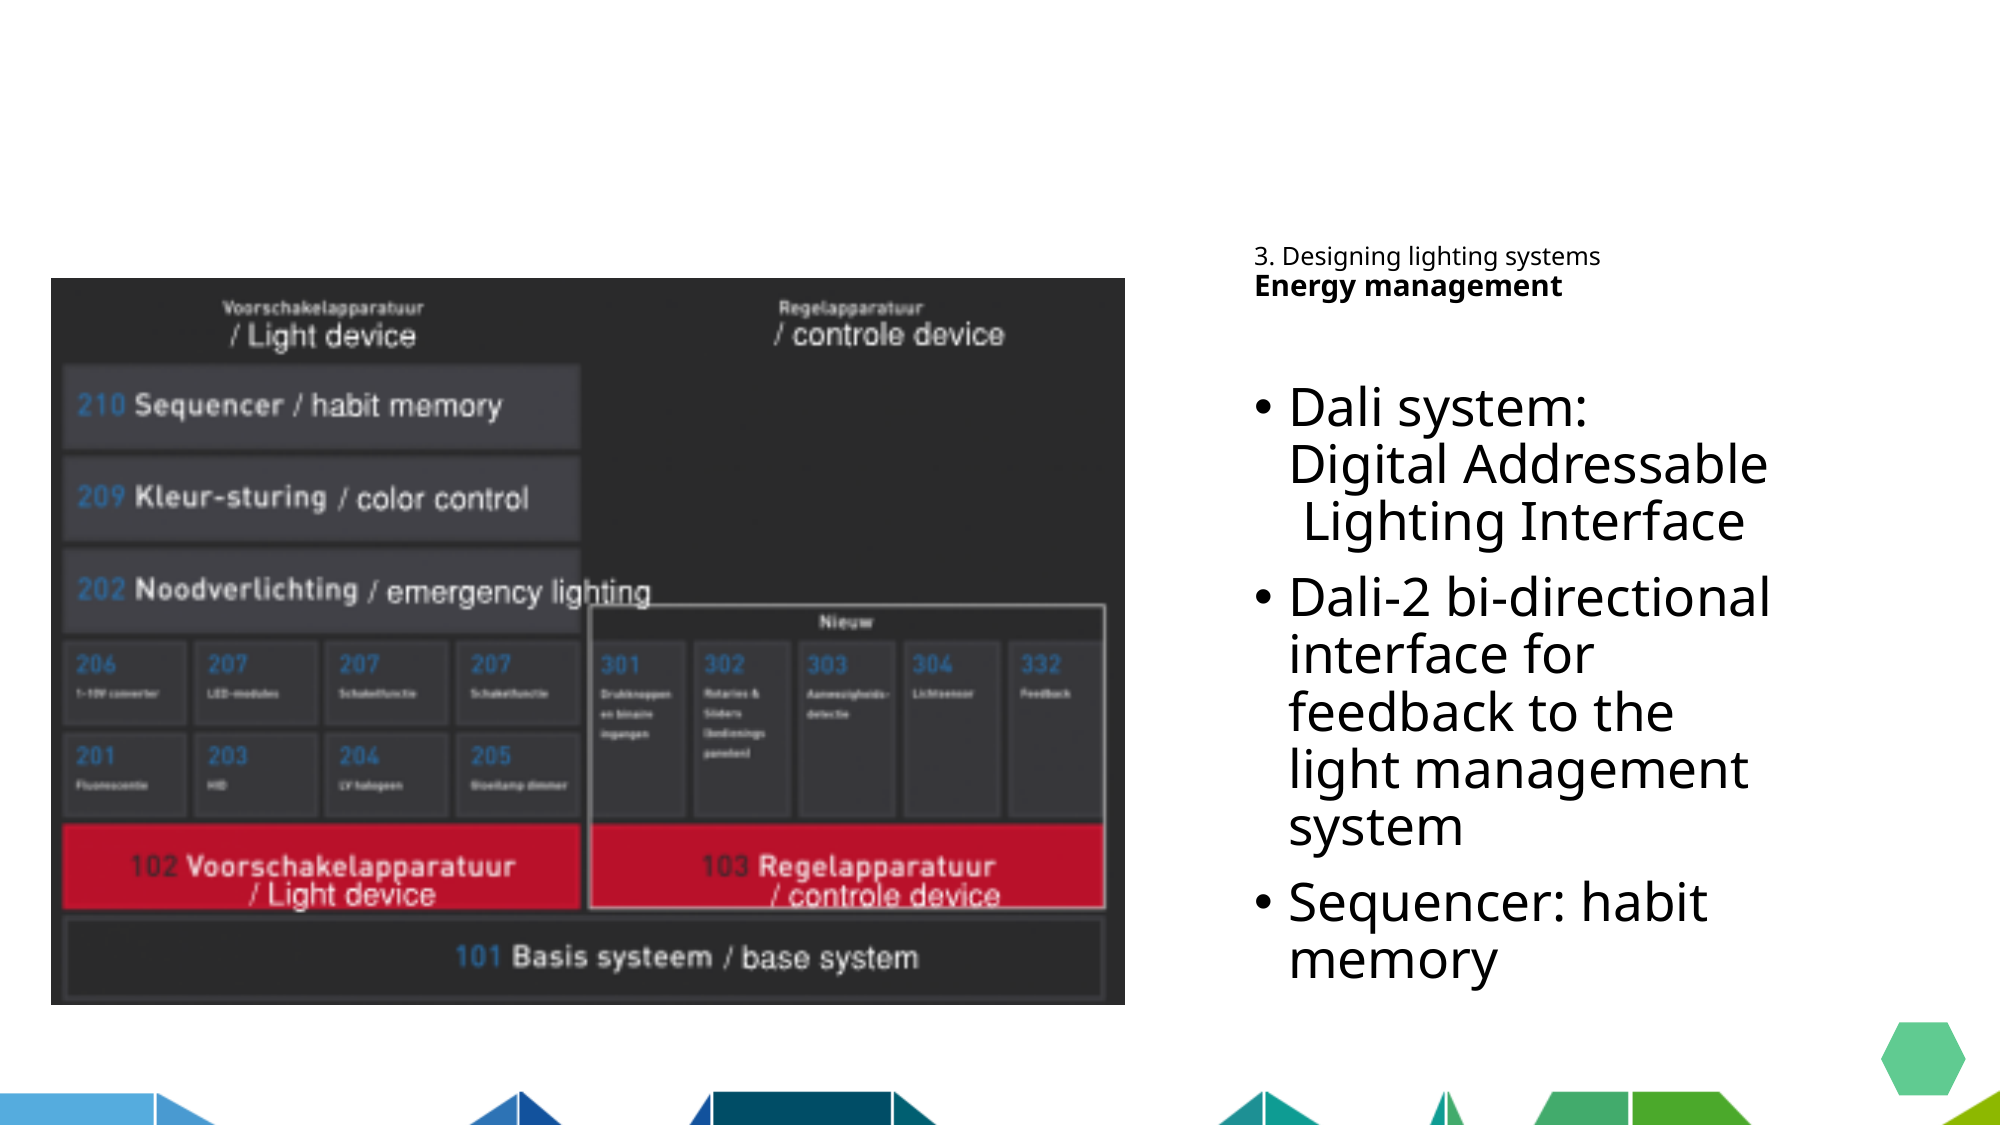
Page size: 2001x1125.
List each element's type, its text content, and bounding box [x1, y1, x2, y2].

title 3. Designing lighting systems Energy management [1239, 236, 1758, 346]
picture [51, 278, 1125, 1005]
list Dali system: Digital Addressable Lighting Interface Dali-2 bi-directional interface for feedback to the light management system Sequencer: habit memory [1239, 372, 1790, 1020]
picture [0, 1086, 2000, 1125]
